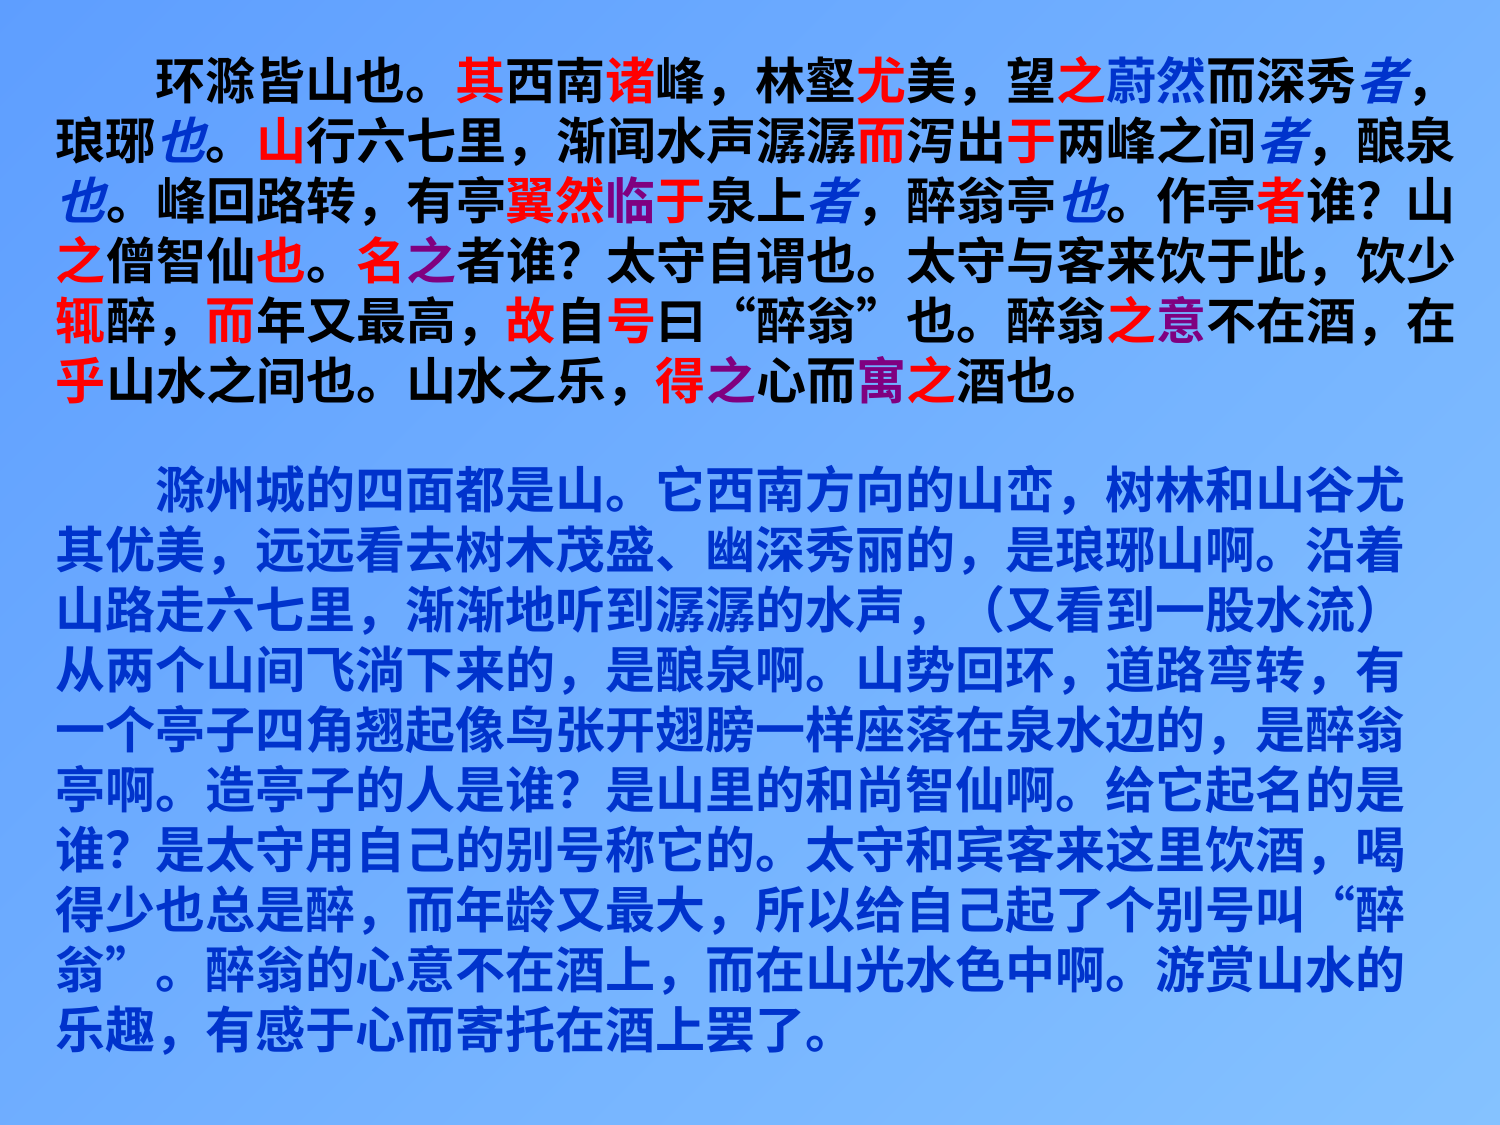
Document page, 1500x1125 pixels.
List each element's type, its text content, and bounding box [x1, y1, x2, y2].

text_box 环滁皆山也。其西南诸峰，林壑尤美，望之蔚然而深秀者，琅琊也。山行六七里，渐闻水声潺潺而泻出于两峰之间者，酿泉也。峰回路转，有亭翼然临于泉上者，醉翁亭也。作亭者谁？山之僧智仙也。名之者谁？太守自谓也。太守与客来饮于此，饮少辄醉，而年又最高，故自号曰“醉翁”也。醉翁之意不在酒，在乎山水之间也。山水之乐，得之心而寓之酒也。 [41, 42, 1500, 418]
text_box 滁州城的四面都是山。它西南方向的山峦，树林和山谷尤其优美，远远看去树木茂盛、幽深秀丽的，是琅琊山啊。沿着山路走六七里，渐渐地听到潺潺的水声，（又看到一股水流）从两个山间飞淌下来的，是酿泉啊。山势回环，道路弯转，有一个亭子四角翘起像鸟张开翅膀一样座落在泉水边的，是醉翁亭啊。造亭子的人是谁？是山里的和尚智仙啊。给它起名的是谁？是太守用自己的别号称它的。太守和宾客来这里饮酒，喝得少也总是醉，而年龄又最大，所以给自己起了个别号叫“醉翁”。醉翁的心意不在酒上，而在山光水色中啊。游赏山水的乐趣，有感于心而寄托在酒上罢了。 [41, 451, 1459, 1066]
